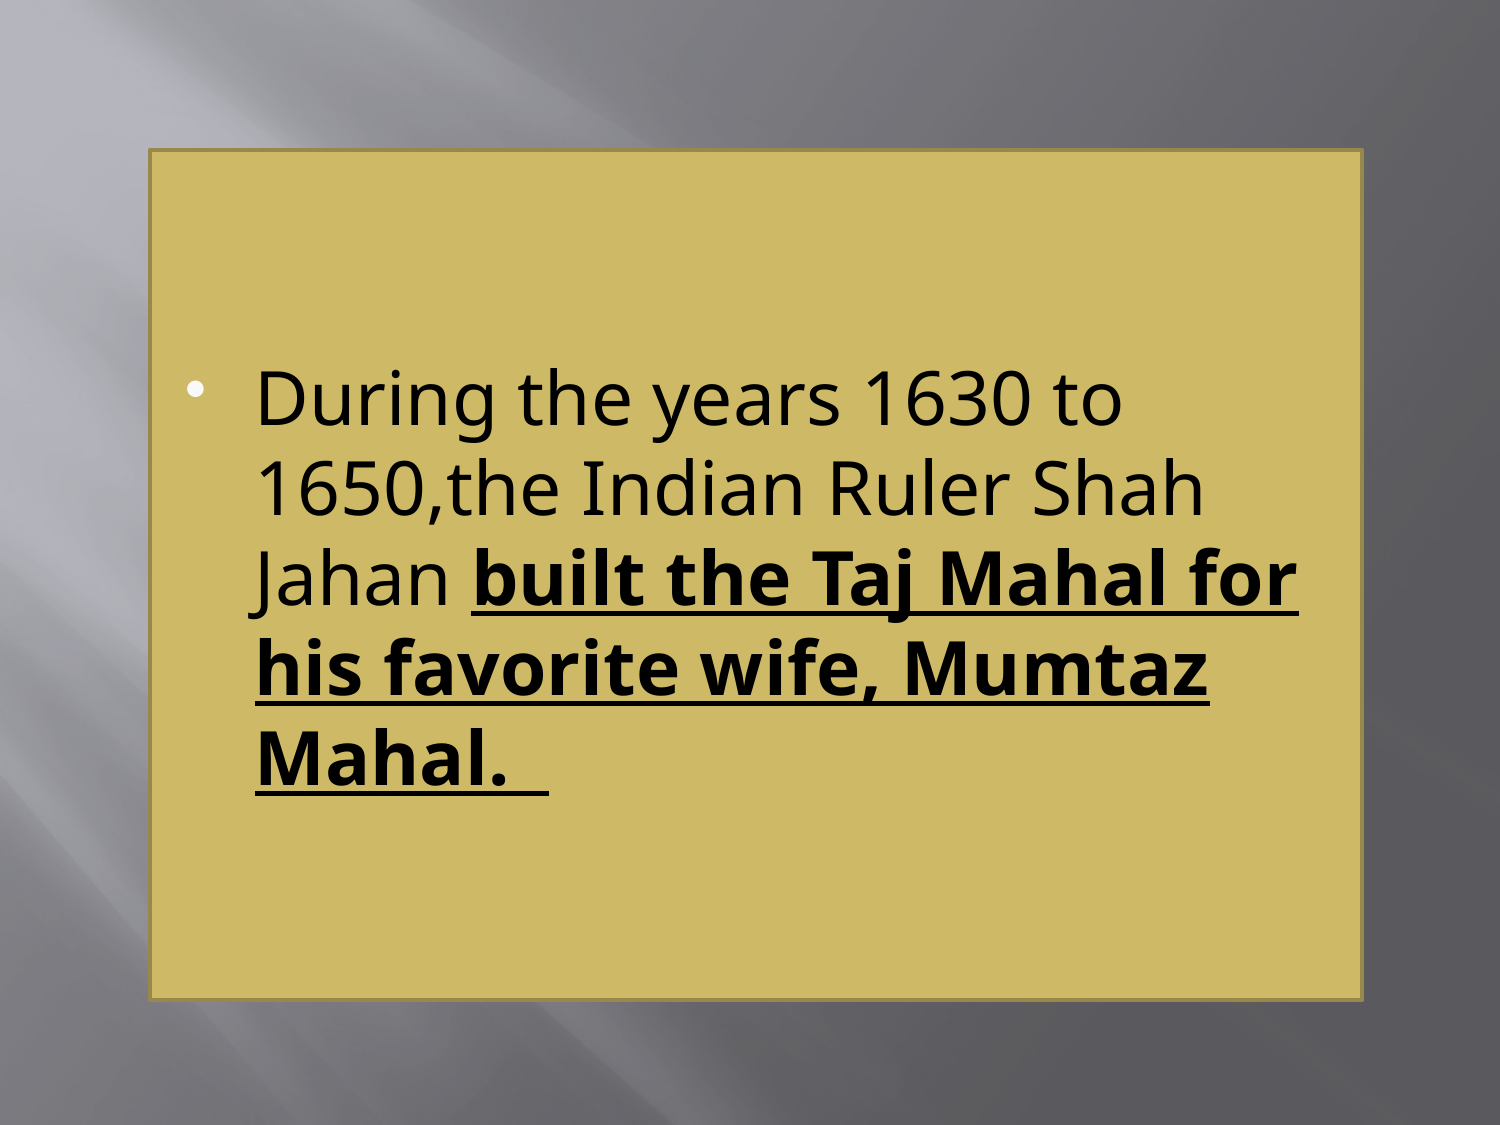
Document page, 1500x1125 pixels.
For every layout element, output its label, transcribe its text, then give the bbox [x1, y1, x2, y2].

text_box During the years 1630 to 1650,the Indian Ruler Shah Jahan built the Taj Mahal for his favorite wife, Mumtaz Mahal. [148, 148, 1364, 1002]
